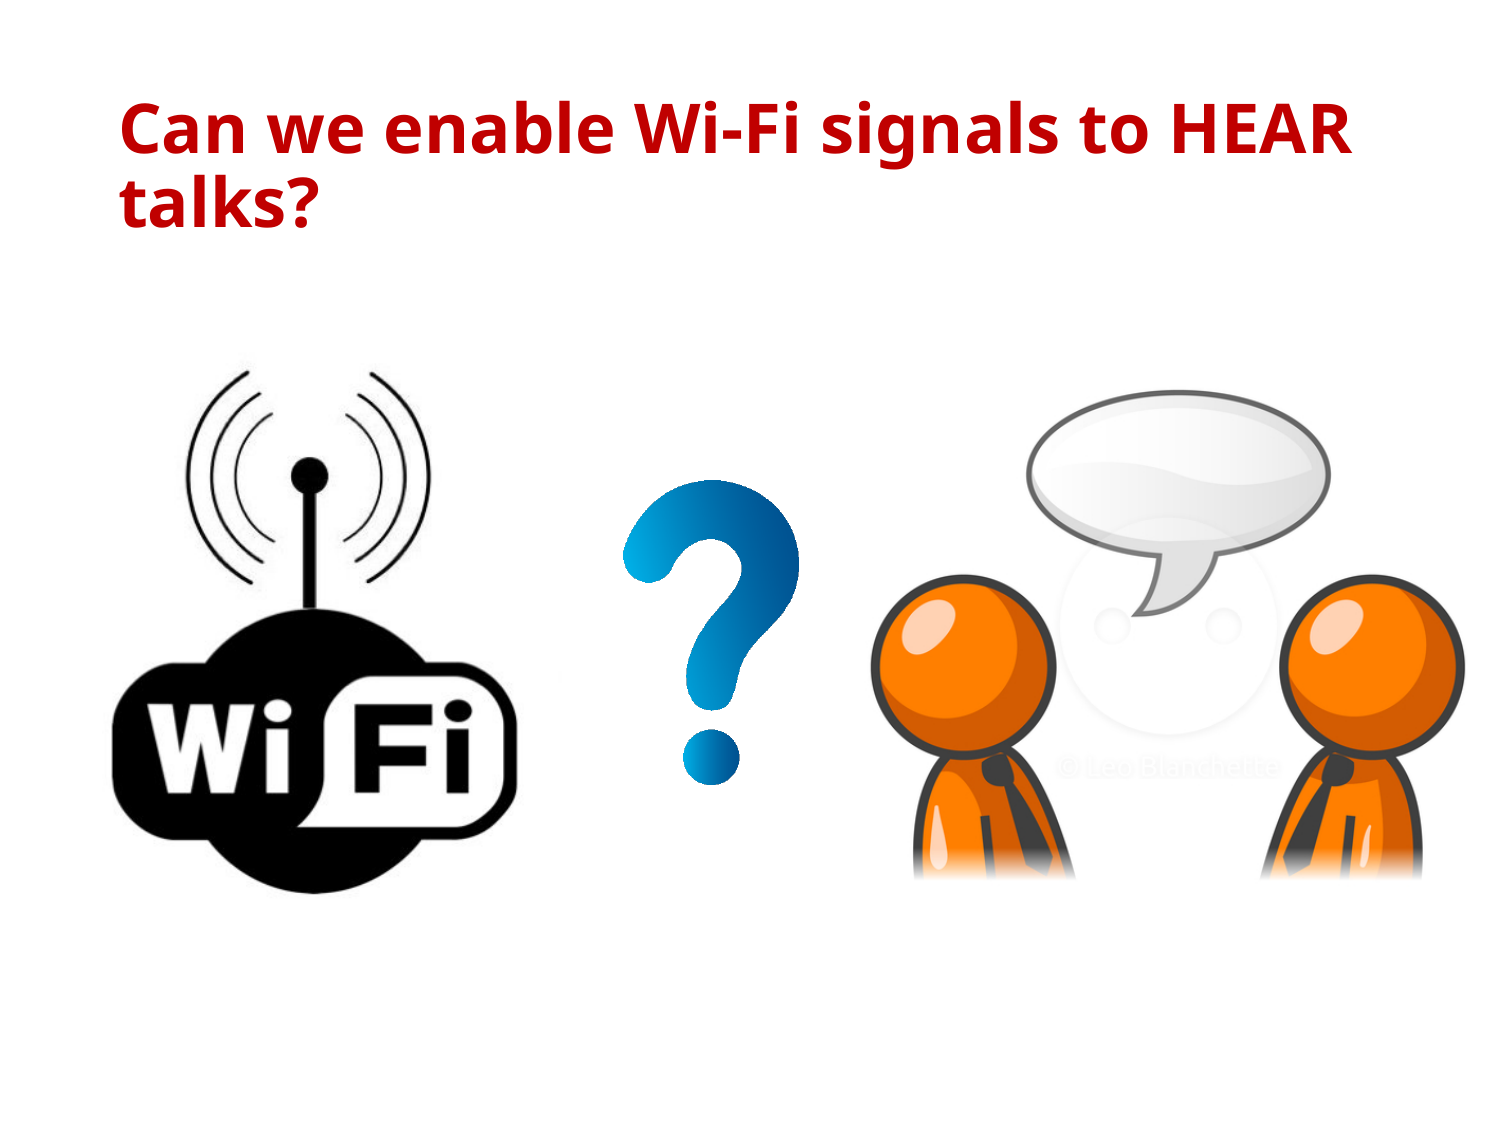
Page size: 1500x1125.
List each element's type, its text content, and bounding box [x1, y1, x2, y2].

picture [856, 354, 1480, 911]
picture [623, 480, 799, 785]
picture [623, 480, 697, 546]
picture [51, 312, 565, 911]
title Can we enable Wi-Fi signals to HEAR talks? [103, 59, 1397, 278]
